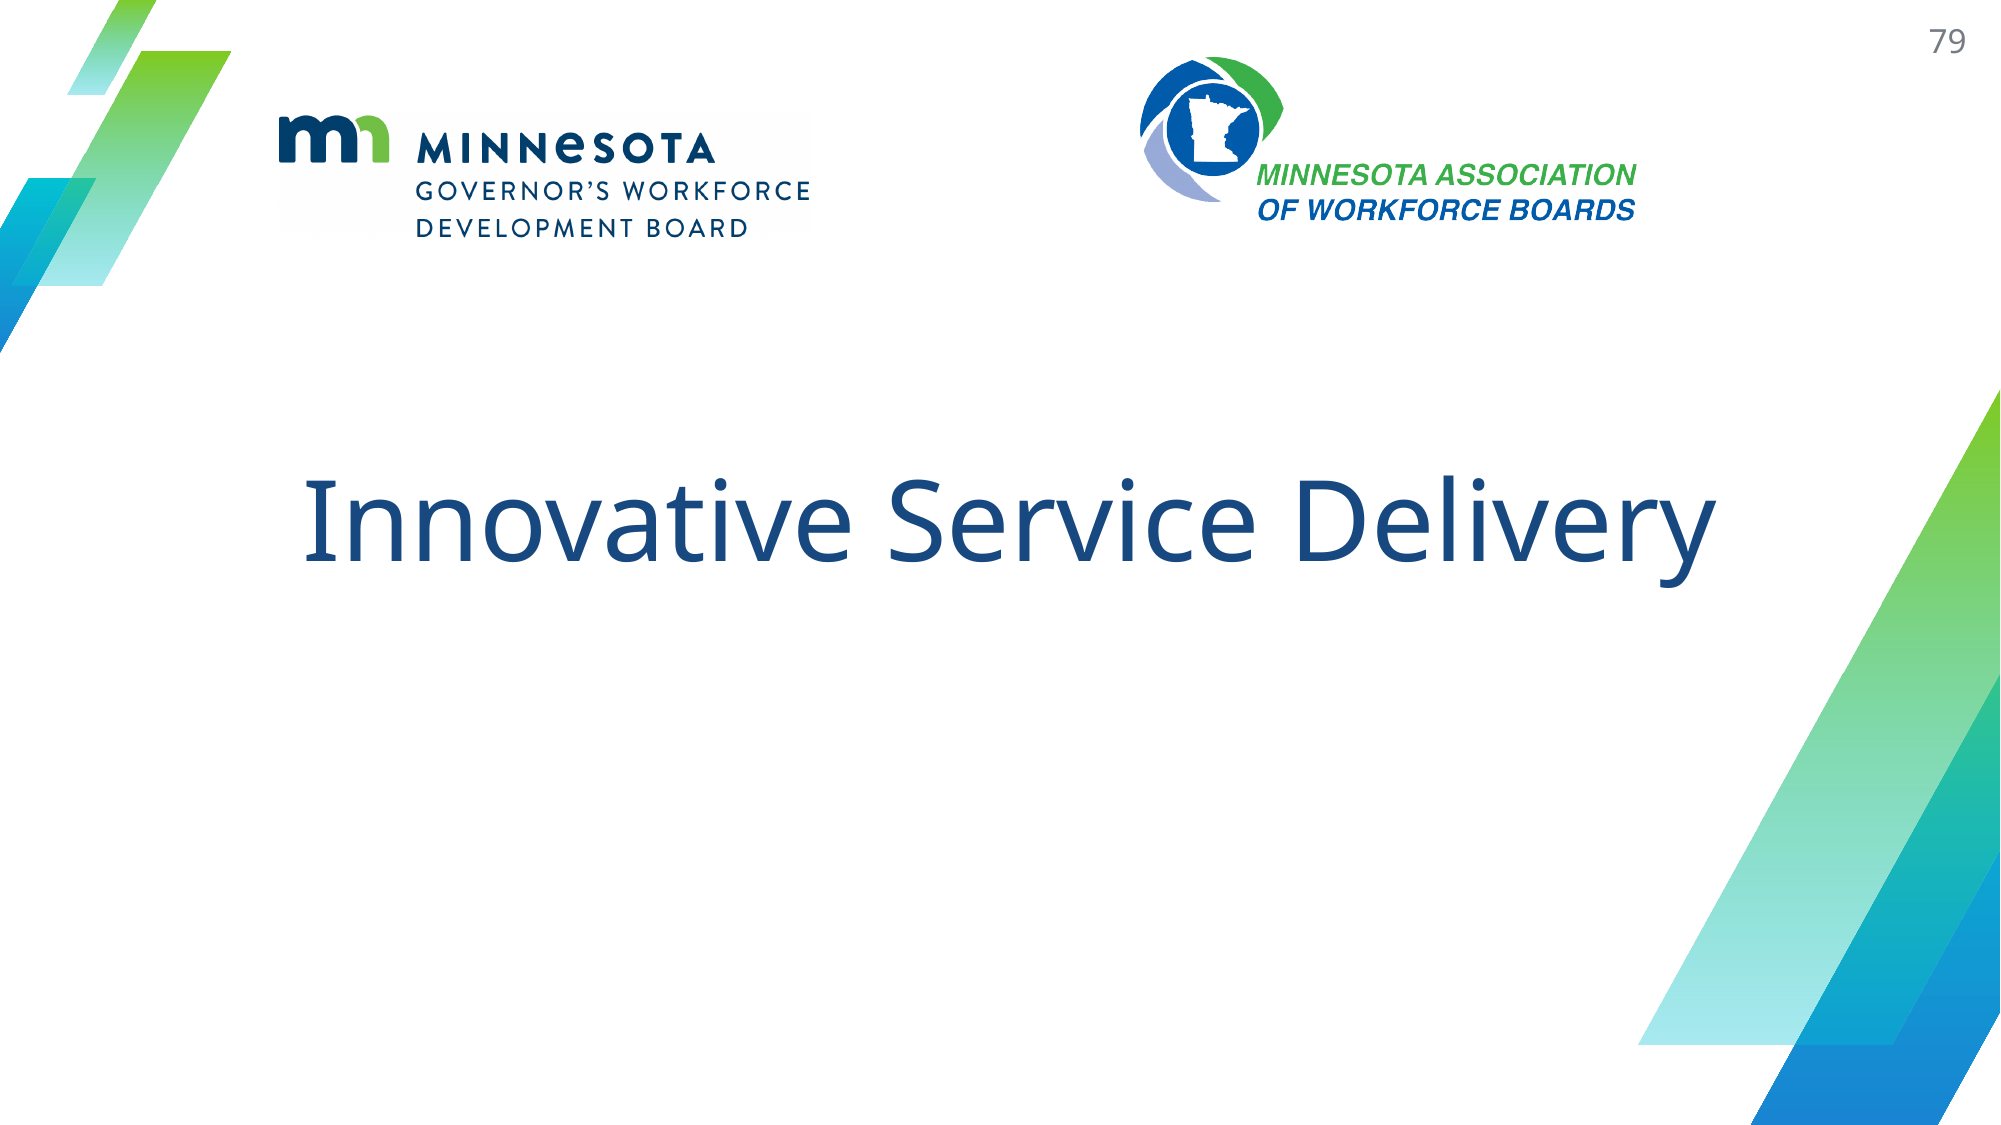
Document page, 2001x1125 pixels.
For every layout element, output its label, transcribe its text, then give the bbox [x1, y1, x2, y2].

slide_number 79 [1871, 0, 1967, 87]
picture [275, 110, 812, 239]
picture [1140, 56, 1637, 221]
text_box Innovative Service Delivery [150, 449, 1872, 814]
